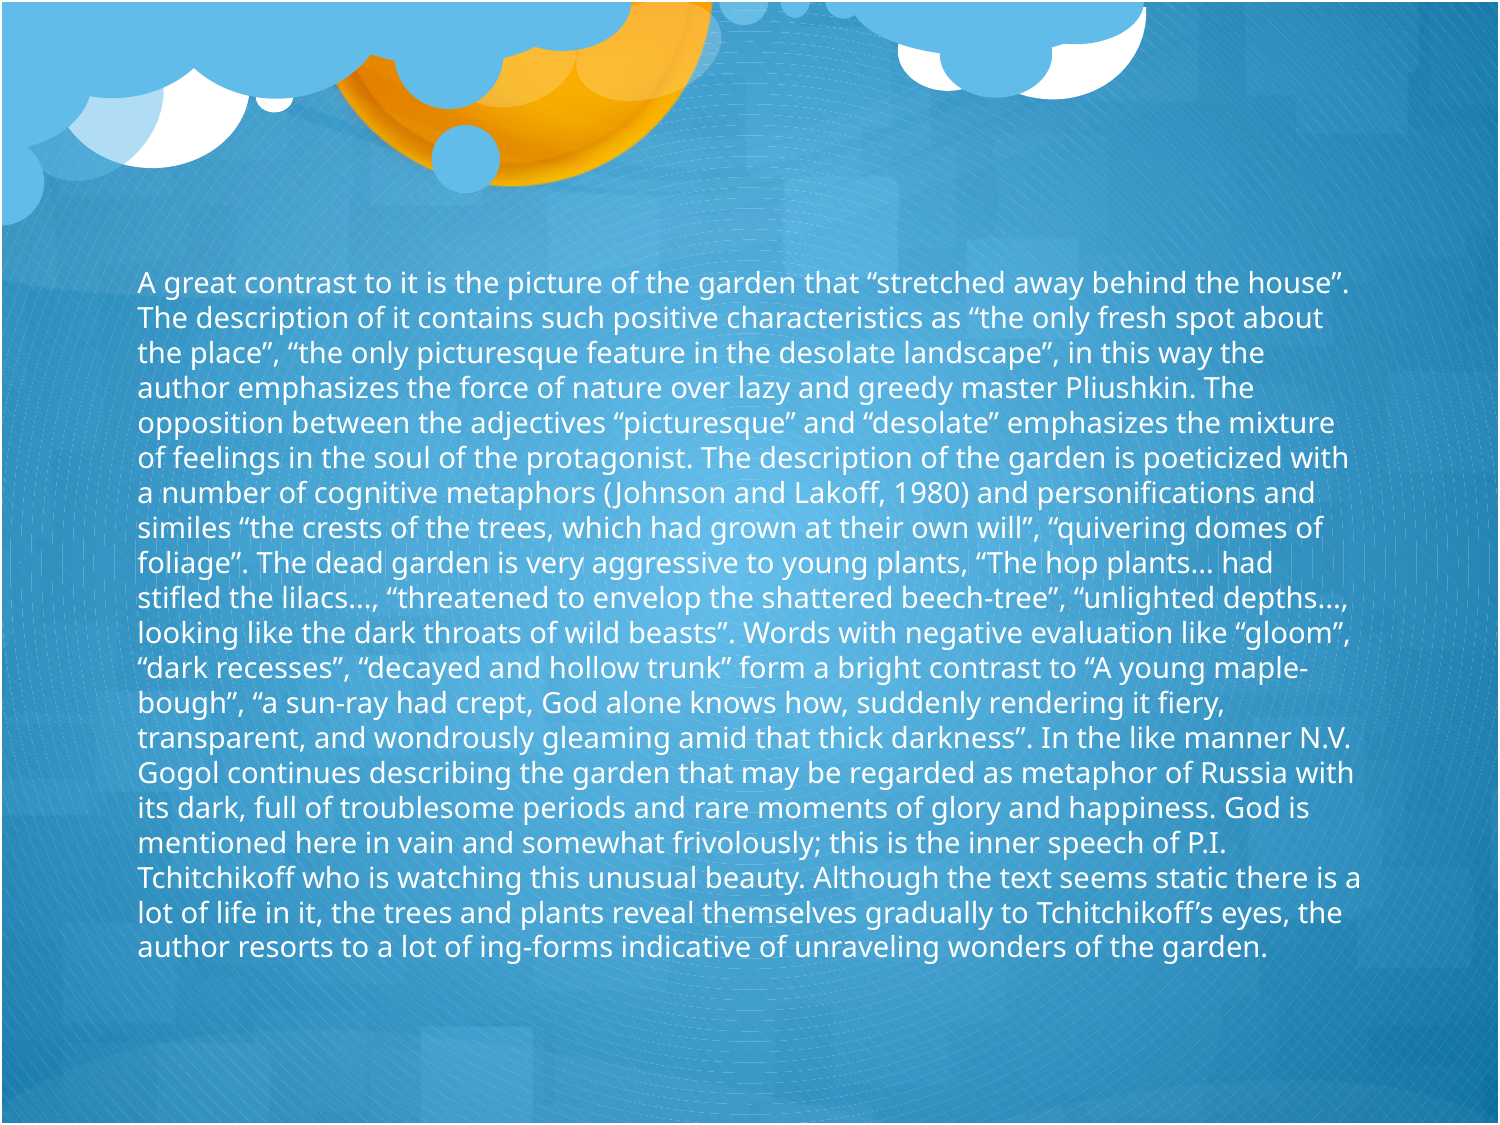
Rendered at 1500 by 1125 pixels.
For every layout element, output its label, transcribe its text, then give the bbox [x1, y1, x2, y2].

picture [2, 2, 1498, 1123]
text_box A great contrast to it is the picture of the garden that “stretched away behind the house”. The description of it contains such positive characteristics as “the only fresh spot about the place”, “the only picturesque feature in the desolate landscape”, in this way the author emphasizes the force of nature over lazy and greedy master Pliushkin. The opposition between the adjectives “picturesque” and “desolate” emphasizes the mixture of feelings in the soul of the protagonist. The description of the garden is poeticized with a number of cognitive metaphors (Johnson and Lakoff, 1980) and personifications and similes “the crests of the trees, which had grown at their own will”, “quivering domes of foliage”. The dead garden is very aggressive to young plants, “The hop plants... had stifled the lilacs..., “threatened to envelop the shattered beech-tree”, “unlighted depths..., looking like the dark throats of wild beasts”. Words with negative evaluation like “gloom”, “dark recesses”, “decayed and hollow trunk” form a bright contrast to “A young maple-bough”, “a sun-ray had crept, God alone knows how, suddenly rendering it fiery, transparent, and wondrously gleaming amid that thick darkness”. In the like manner N.V. Gogol continues describing the garden that may be regarded as metaphor of Russia with its dark, full of troublesome periods and rare moments of glory and happiness. God is mentioned here in vain and somewhat frivolously; this is the inner speech of P.I. Tchitchikoff who is watching this unusual beauty. Although the text seems static there is a lot of life in it, the trees and plants reveal themselves gradually to Tchitchikoff’s eyes, the author resorts to a lot of ing-forms indicative of unraveling wonders of the garden. [122, 257, 1381, 972]
